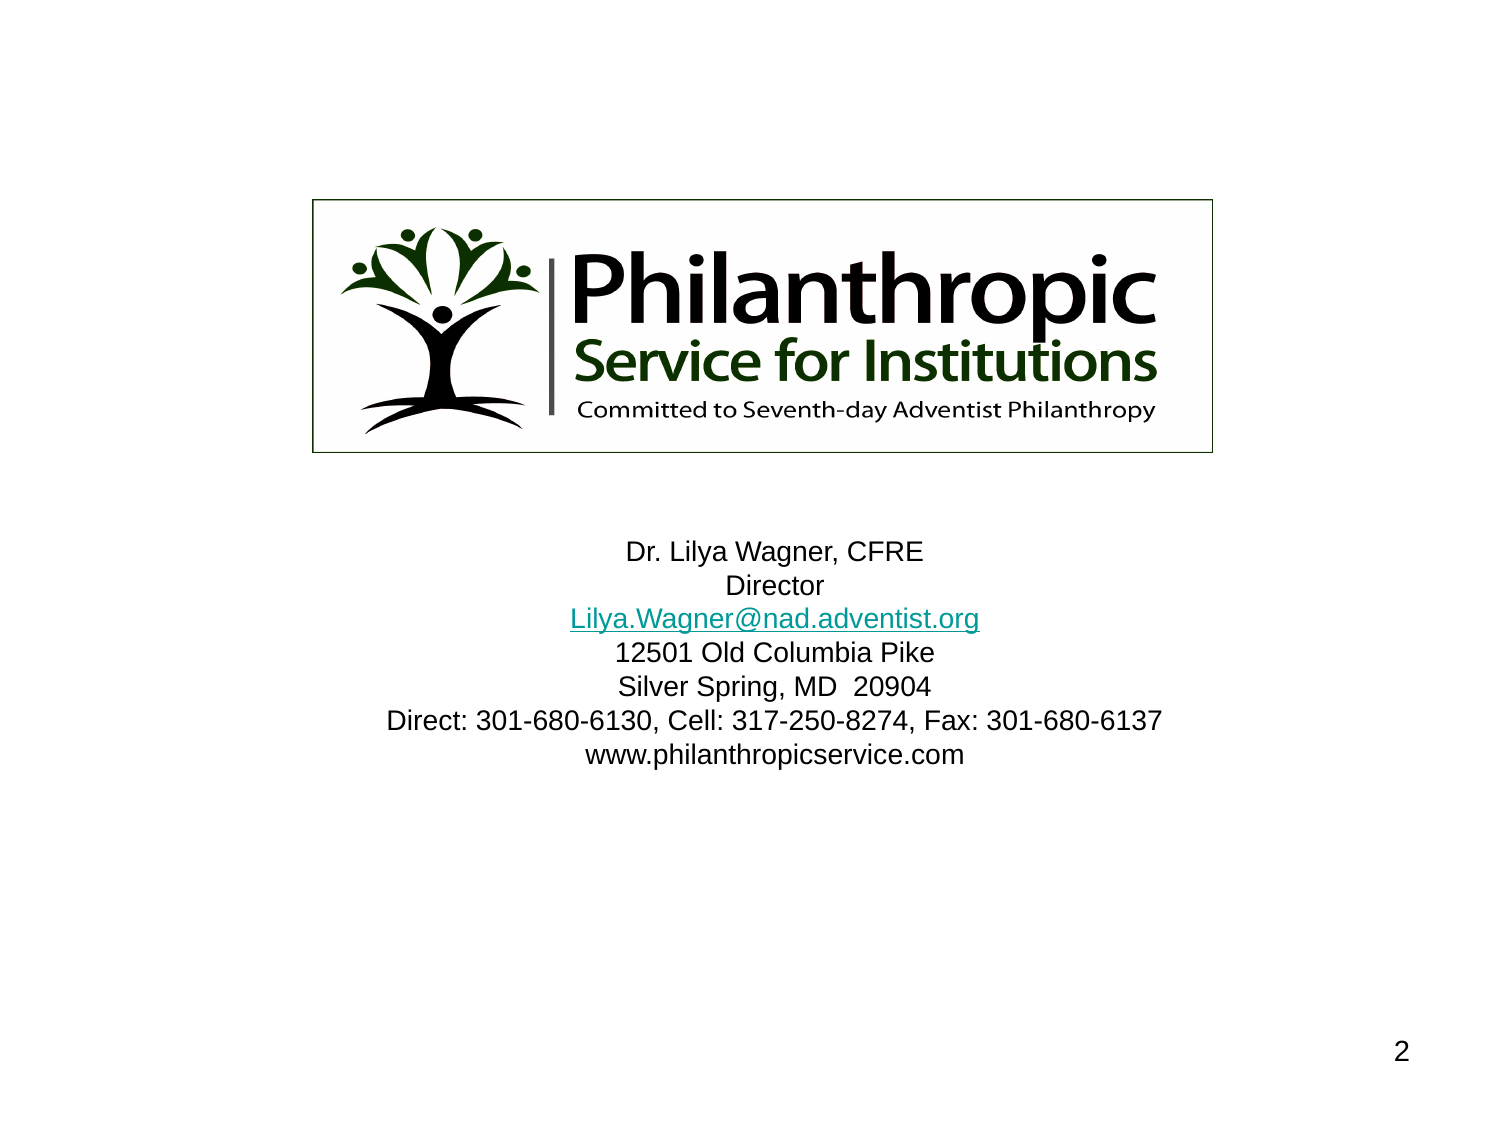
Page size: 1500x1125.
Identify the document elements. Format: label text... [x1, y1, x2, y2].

title Dr. Lilya Wagner, CFRE Director Lilya.Wagner@nad.adventist.org 12501 Old Columbia Pike Silver Spring, MD 20904 Direct: 301-680-6130, Cell: 317-250-8274, Fax: 301-680-6137 www.philanthropicservice.com [99, 524, 1451, 779]
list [312, 199, 1213, 453]
slide_number 2 [1074, 1024, 1426, 1103]
